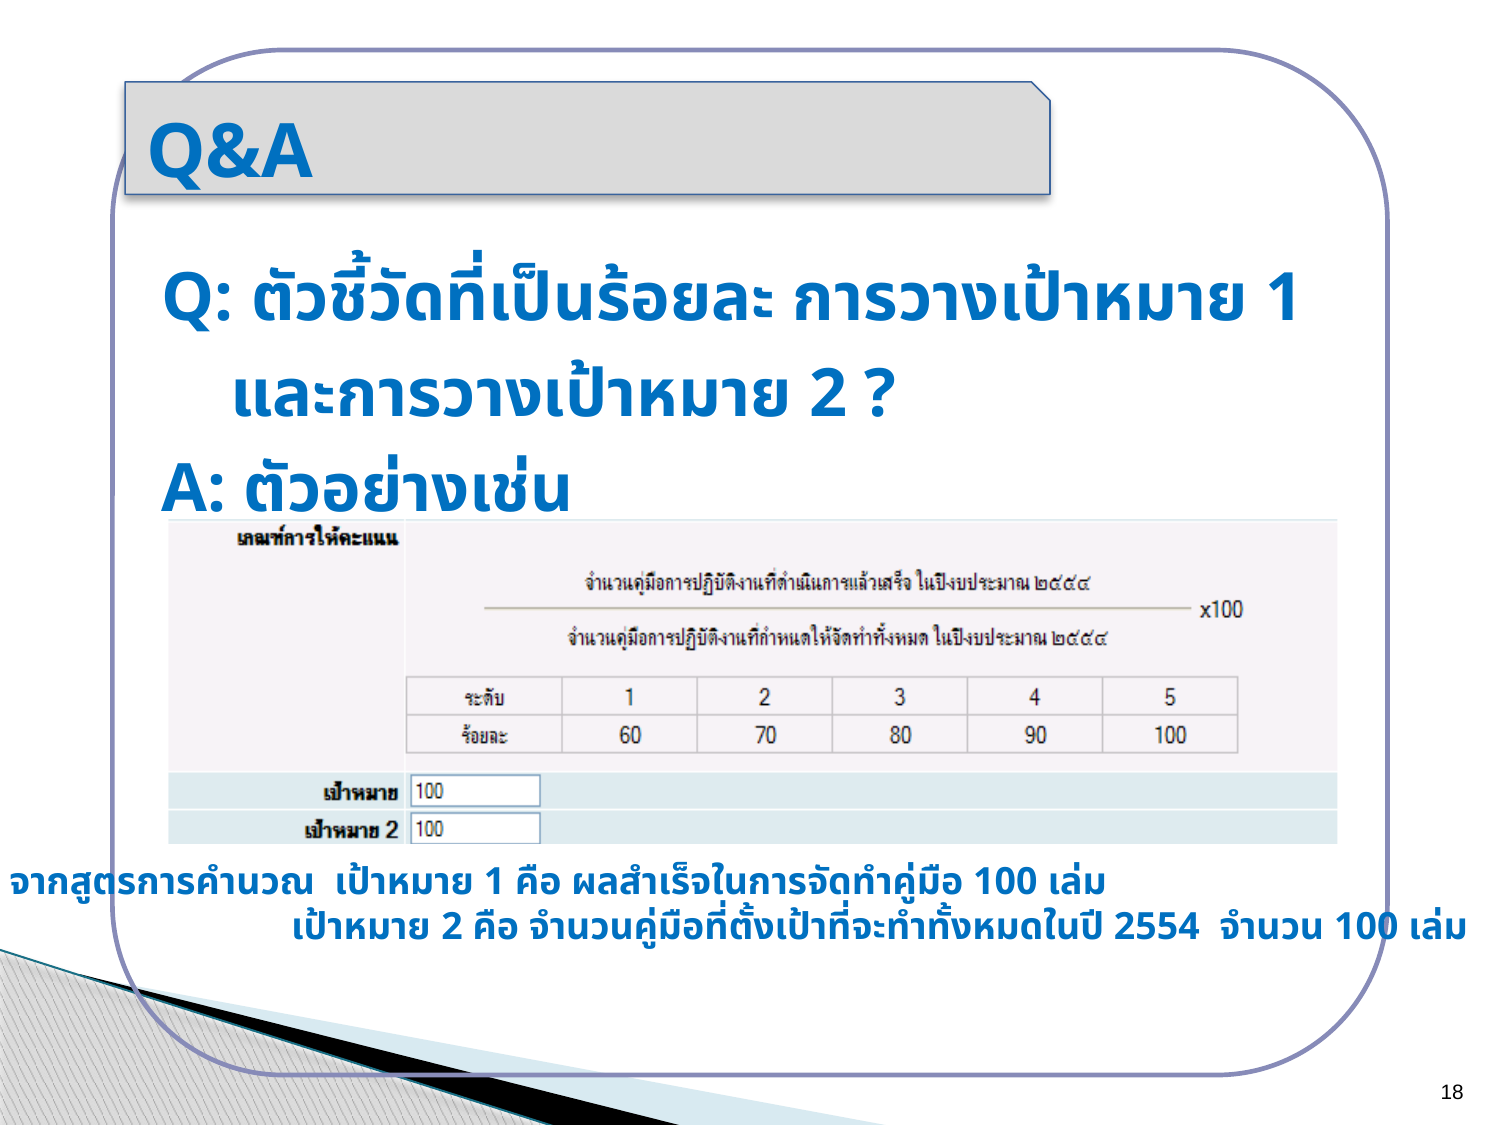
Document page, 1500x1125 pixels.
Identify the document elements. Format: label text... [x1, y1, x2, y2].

text_box [107, 45, 1392, 849]
text_box Q&A [126, 102, 1115, 191]
text_box [124, 81, 1051, 196]
text_box จากสูตรการคำนวณ เป้าหมาย 1 คือ ผลสำเร็จในการจัดทำคู่มือ 100 เล่ม เป้าหมาย 2 คือ จำนวนคู่มือที่ตั้งเป้าที่จะทำทั้งหมดในปี 2554 จำนวน 100 เล่ม [0, 849, 1483, 955]
slide_number 18 [1418, 1051, 1479, 1112]
picture [162, 518, 1338, 845]
text_box Q: ตัวชี้วัดที่เป็นร้อยละ การวางเป้าหมาย 1 และการวางเป้าหมาย 2 ? A: ตัวอย่างเช่น [125, 237, 1375, 826]
text_box [115, 955, 1385, 1080]
